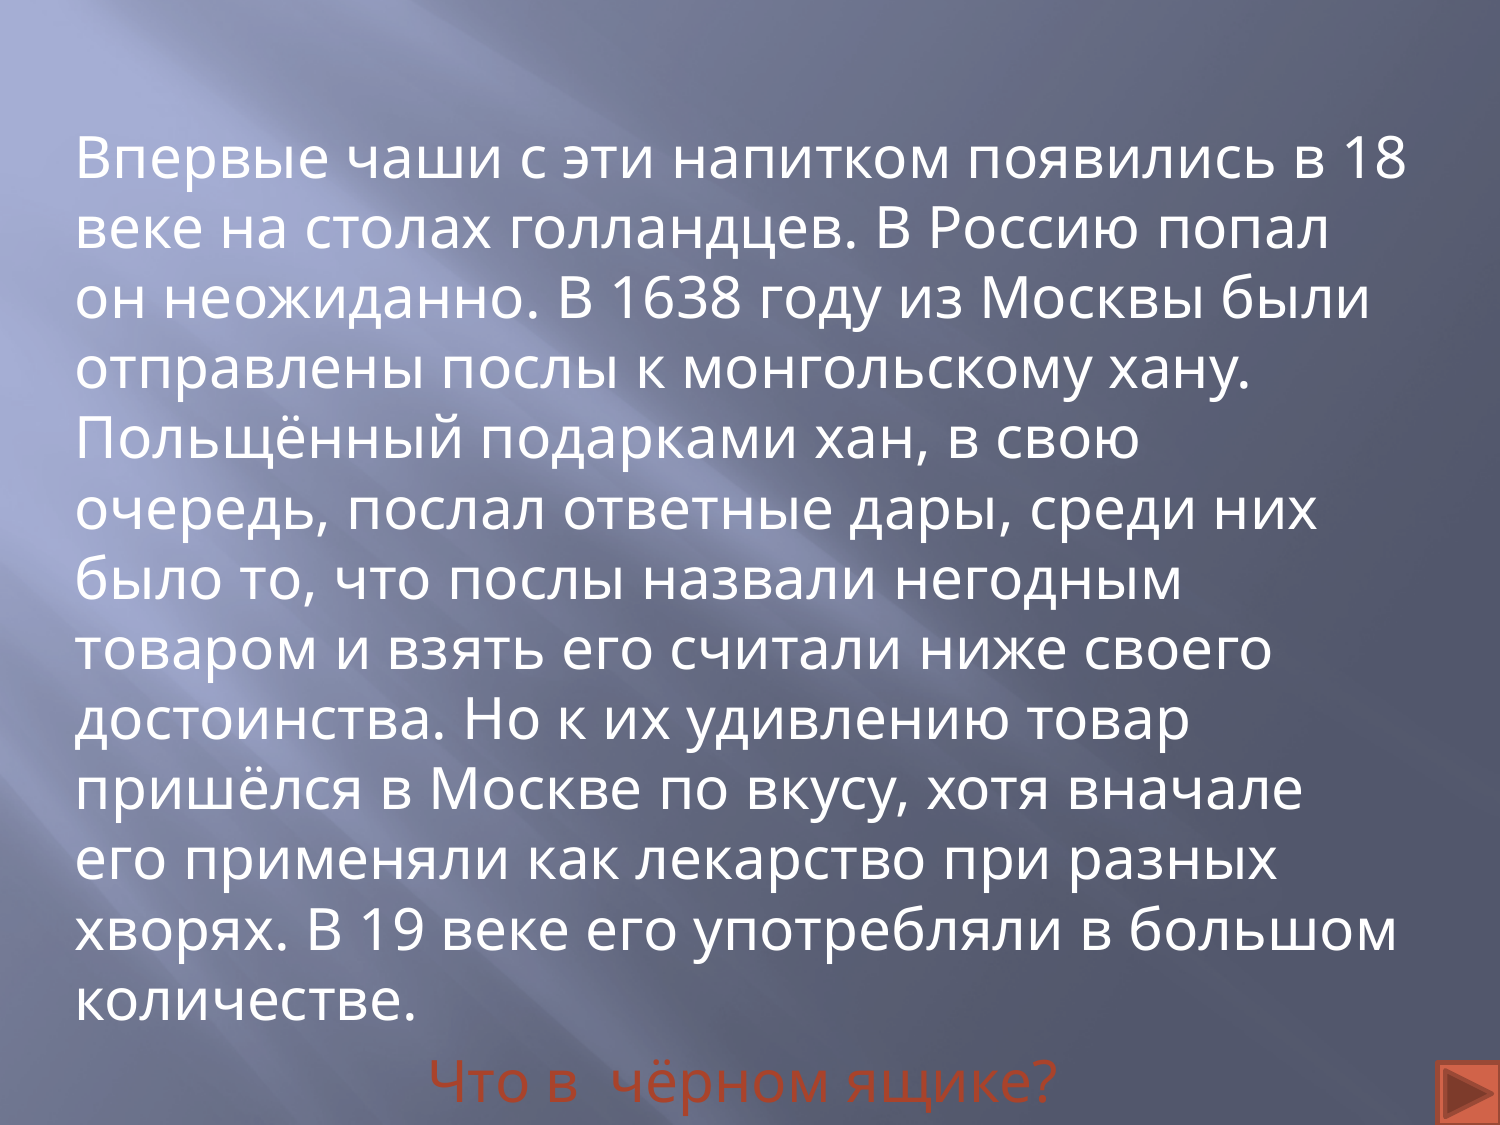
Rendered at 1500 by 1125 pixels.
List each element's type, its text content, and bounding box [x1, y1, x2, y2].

list Впервые чаши с эти напитком появились в 18 веке на столах голландцев. В Россию попал он неожиданно. В 1638 году из Москвы были отправлены послы к монгольскому хану. Польщённый подарками хан, в свою очередь, послал ответные дары, среди них было то, что послы назвали негодным товаром и взять его считали ниже своего достоинства. Но к их удивлению товар пришёлся в Москве по вкусу, хотя вначале его применяли как лекарство при разных хворях. В 19 веке его употребляли в большом количестве. Что в чёрном ящике? [50, 112, 1425, 1125]
text_box [1435, 1060, 1500, 1125]
footer [512, 1052, 988, 1113]
